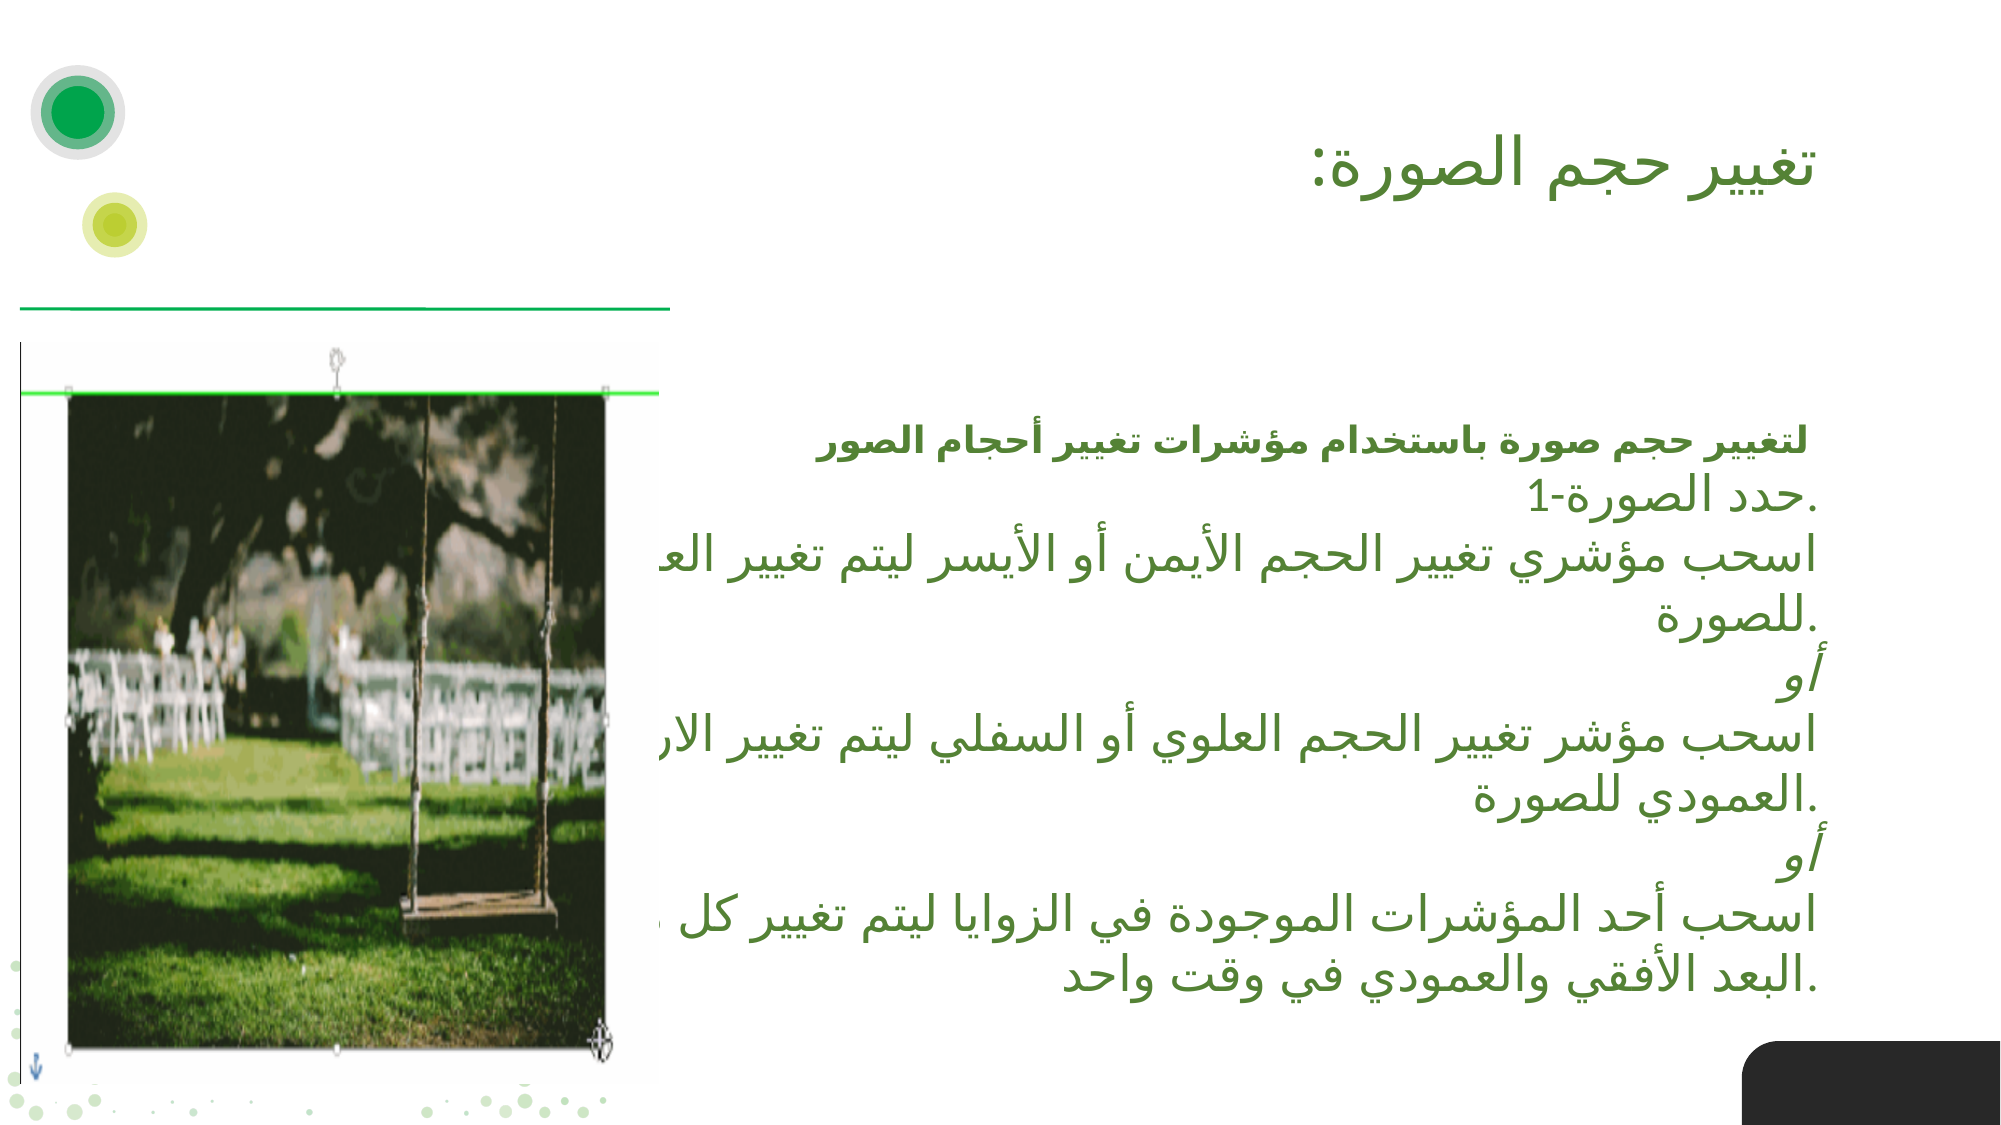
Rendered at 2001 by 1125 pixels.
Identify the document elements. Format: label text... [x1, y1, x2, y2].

title تغيير حجم الصورة: [311, 52, 1834, 276]
text_box لتغيير حجم صورة باستخدام مؤشرات تغيير أحجام الصور 1-حدد الصورة. 2-اسحب مؤشري تغيير الحجم الأيمن أو الأيسر ليتم تغيير العرض الأفقي للصورة. أو اسحب مؤشر تغيير الحجم العلوي أو السفلي ليتم تغيير الارتفاع العمودي للصورة. أو اسحب أحد المؤشرات الموجودة في الزوايا ليتم تغيير كل من البعد الأفقي والعمودي في وقت واحد. [659, 408, 1834, 1009]
picture [19, 342, 659, 1084]
